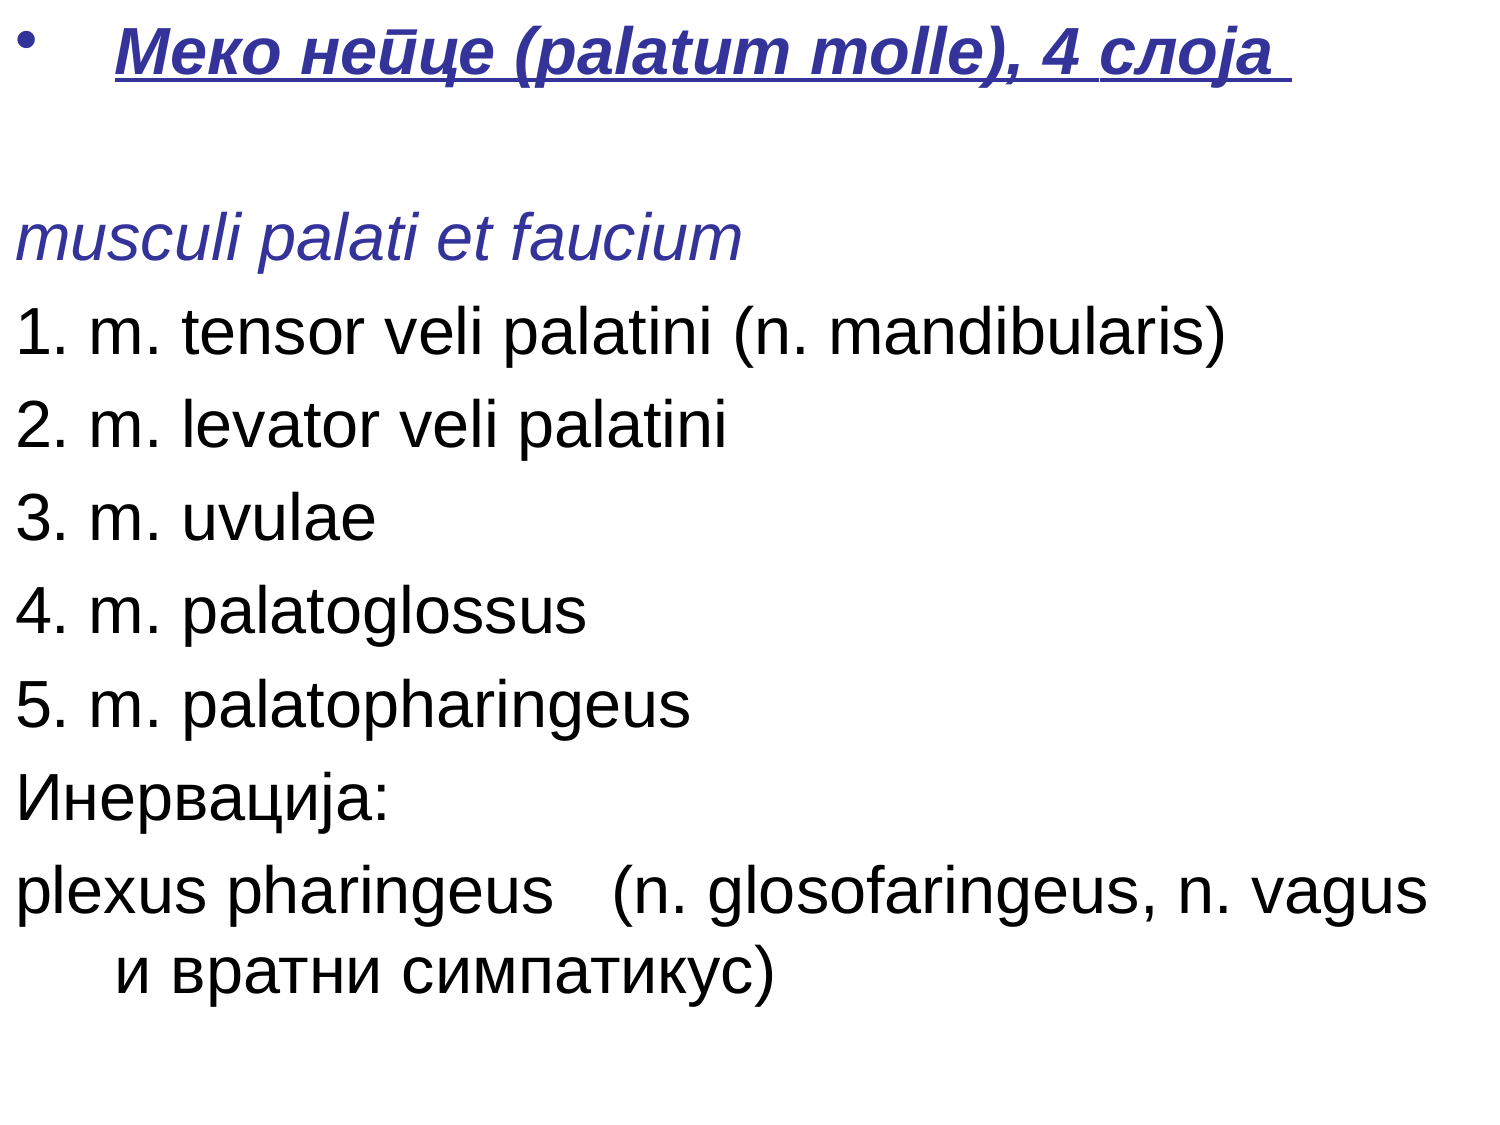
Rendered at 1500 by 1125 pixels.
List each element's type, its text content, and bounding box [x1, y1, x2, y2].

list Mеко непце (palatum molle), 4 слоја musculi palati et faucium 1. m. tensor veli palatini (n. mandibularis) 2. m. levator veli palatini 3. m. uvulae 4. m. palatoglossus 5. m. palatopharingeus Инервација: plexus pharingeus (n. glosofaringeus, n. vagus и вратни симпатикус) [0, 0, 1500, 1125]
